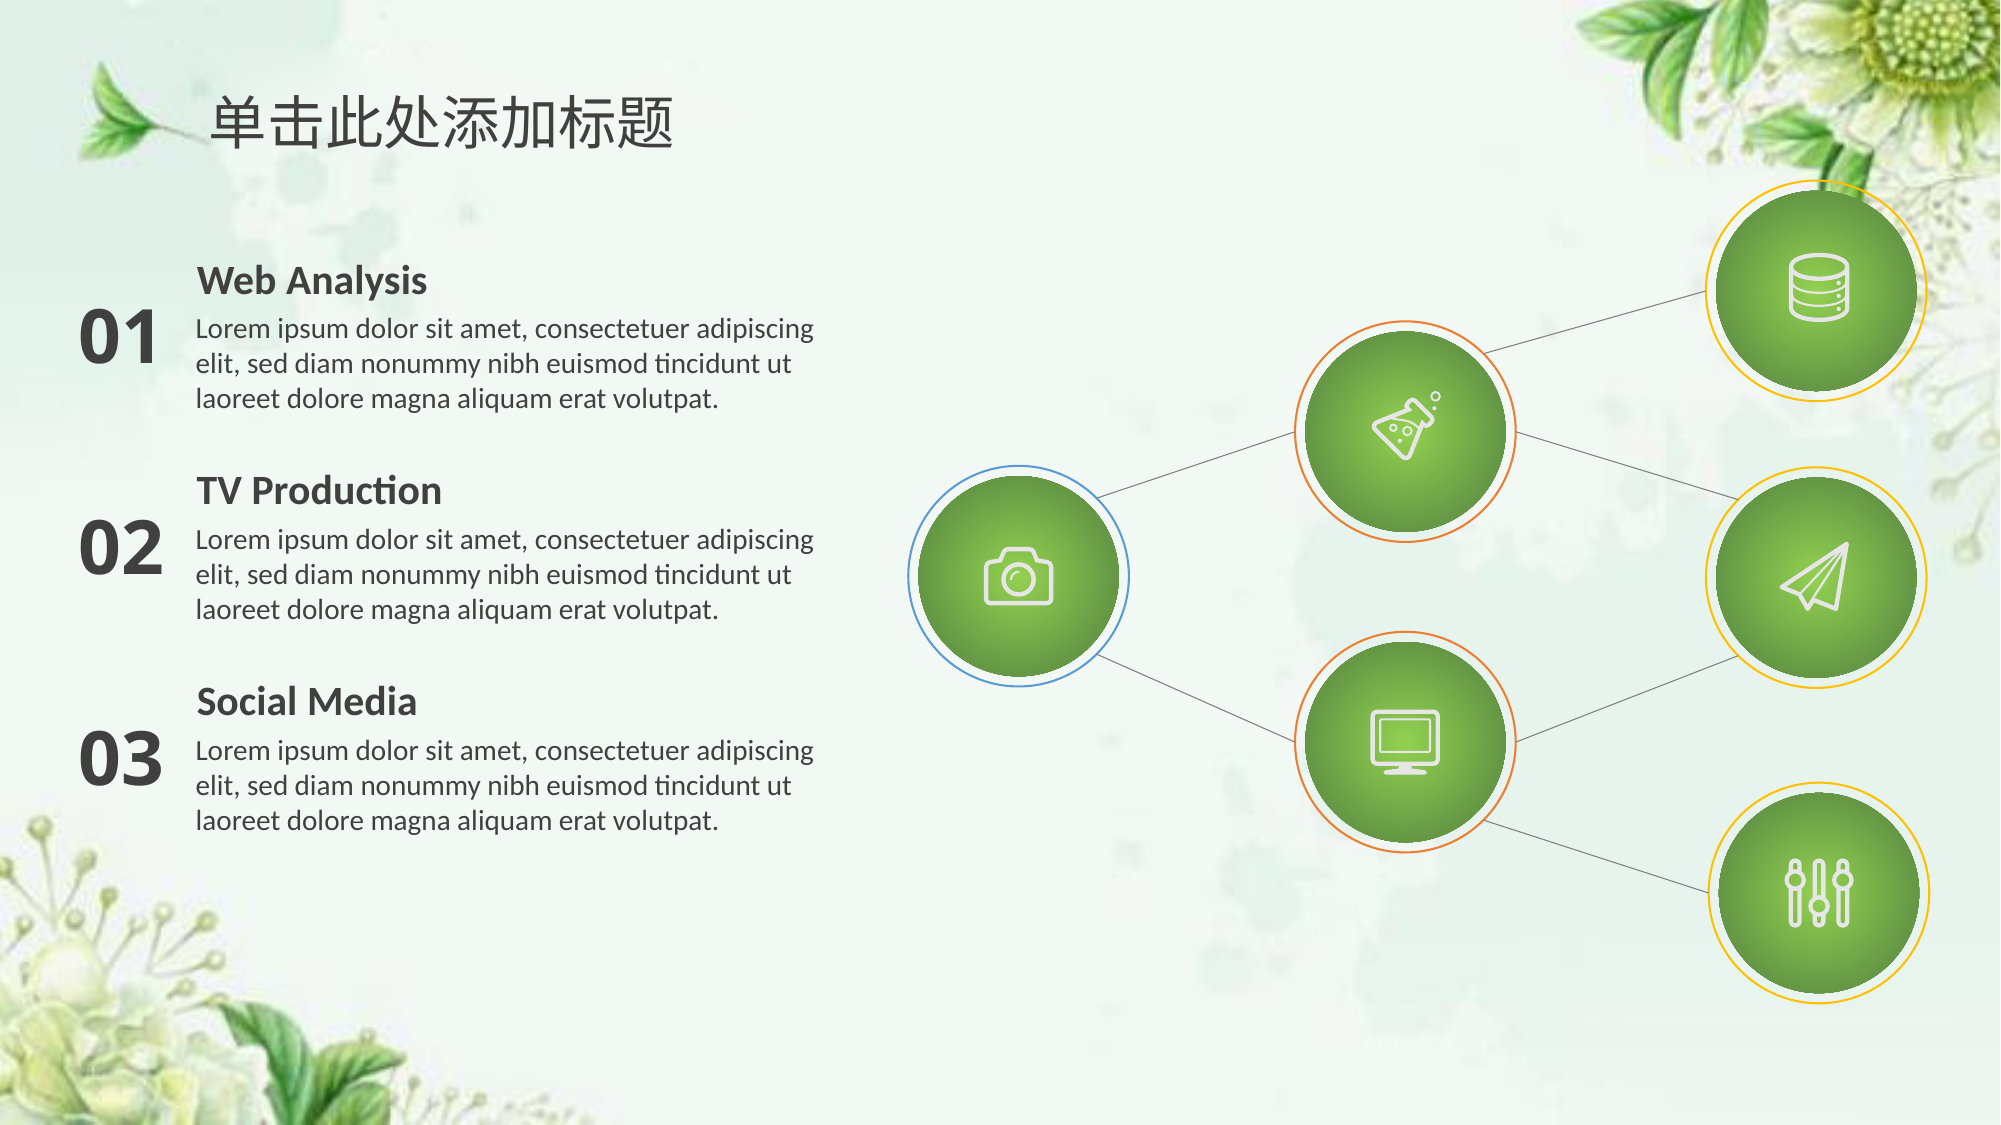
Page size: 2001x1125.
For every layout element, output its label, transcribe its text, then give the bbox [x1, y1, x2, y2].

picture [0, 0, 2001, 1125]
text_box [62, 245, 857, 424]
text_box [62, 455, 857, 635]
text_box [908, 180, 1930, 1004]
text_box 单击此处添加标题 [194, 79, 690, 164]
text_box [62, 666, 857, 845]
